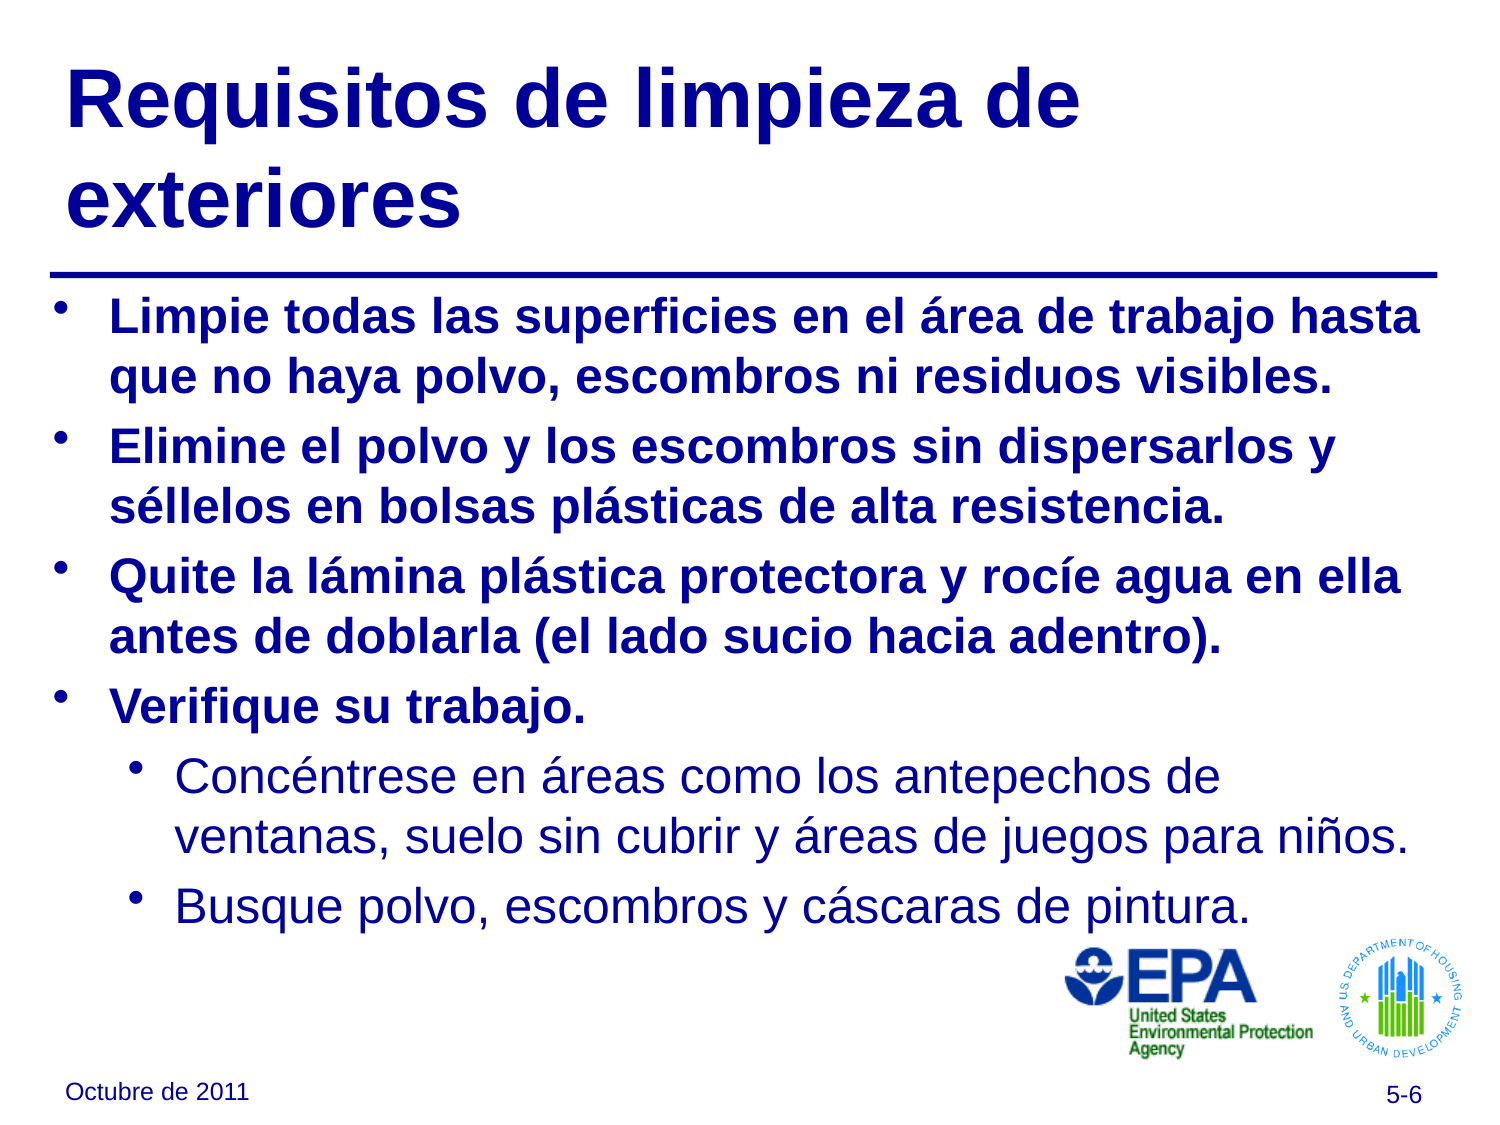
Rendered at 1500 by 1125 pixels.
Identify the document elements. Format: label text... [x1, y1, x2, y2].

picture [1337, 937, 1463, 1059]
slide_number 5-6 [1124, 1049, 1438, 1125]
slide_number Octubre de 2011 [49, 1049, 363, 1125]
picture [1062, 1026, 1319, 1064]
title Requisitos de limpieza de exteriores [49, 49, 1438, 238]
list Limpie todas las superficies en el área de trabajo hasta que no haya polvo, escombros ni residuos visibles. Elimine el polvo y los escombros sin dispersarlos y séllelos en bolsas plásticas de alta resistencia. Quite la lámina plástica protectora y rocíe agua en ella antes de doblarla (el lado sucio hacia adentro). Verifique su trabajo. Concéntrese en áreas como los antepechos de ventanas, suelo sin cubrir y áreas de juegos para niños. Busque polvo, escombros y cáscaras de pintura. [37, 275, 1451, 1026]
